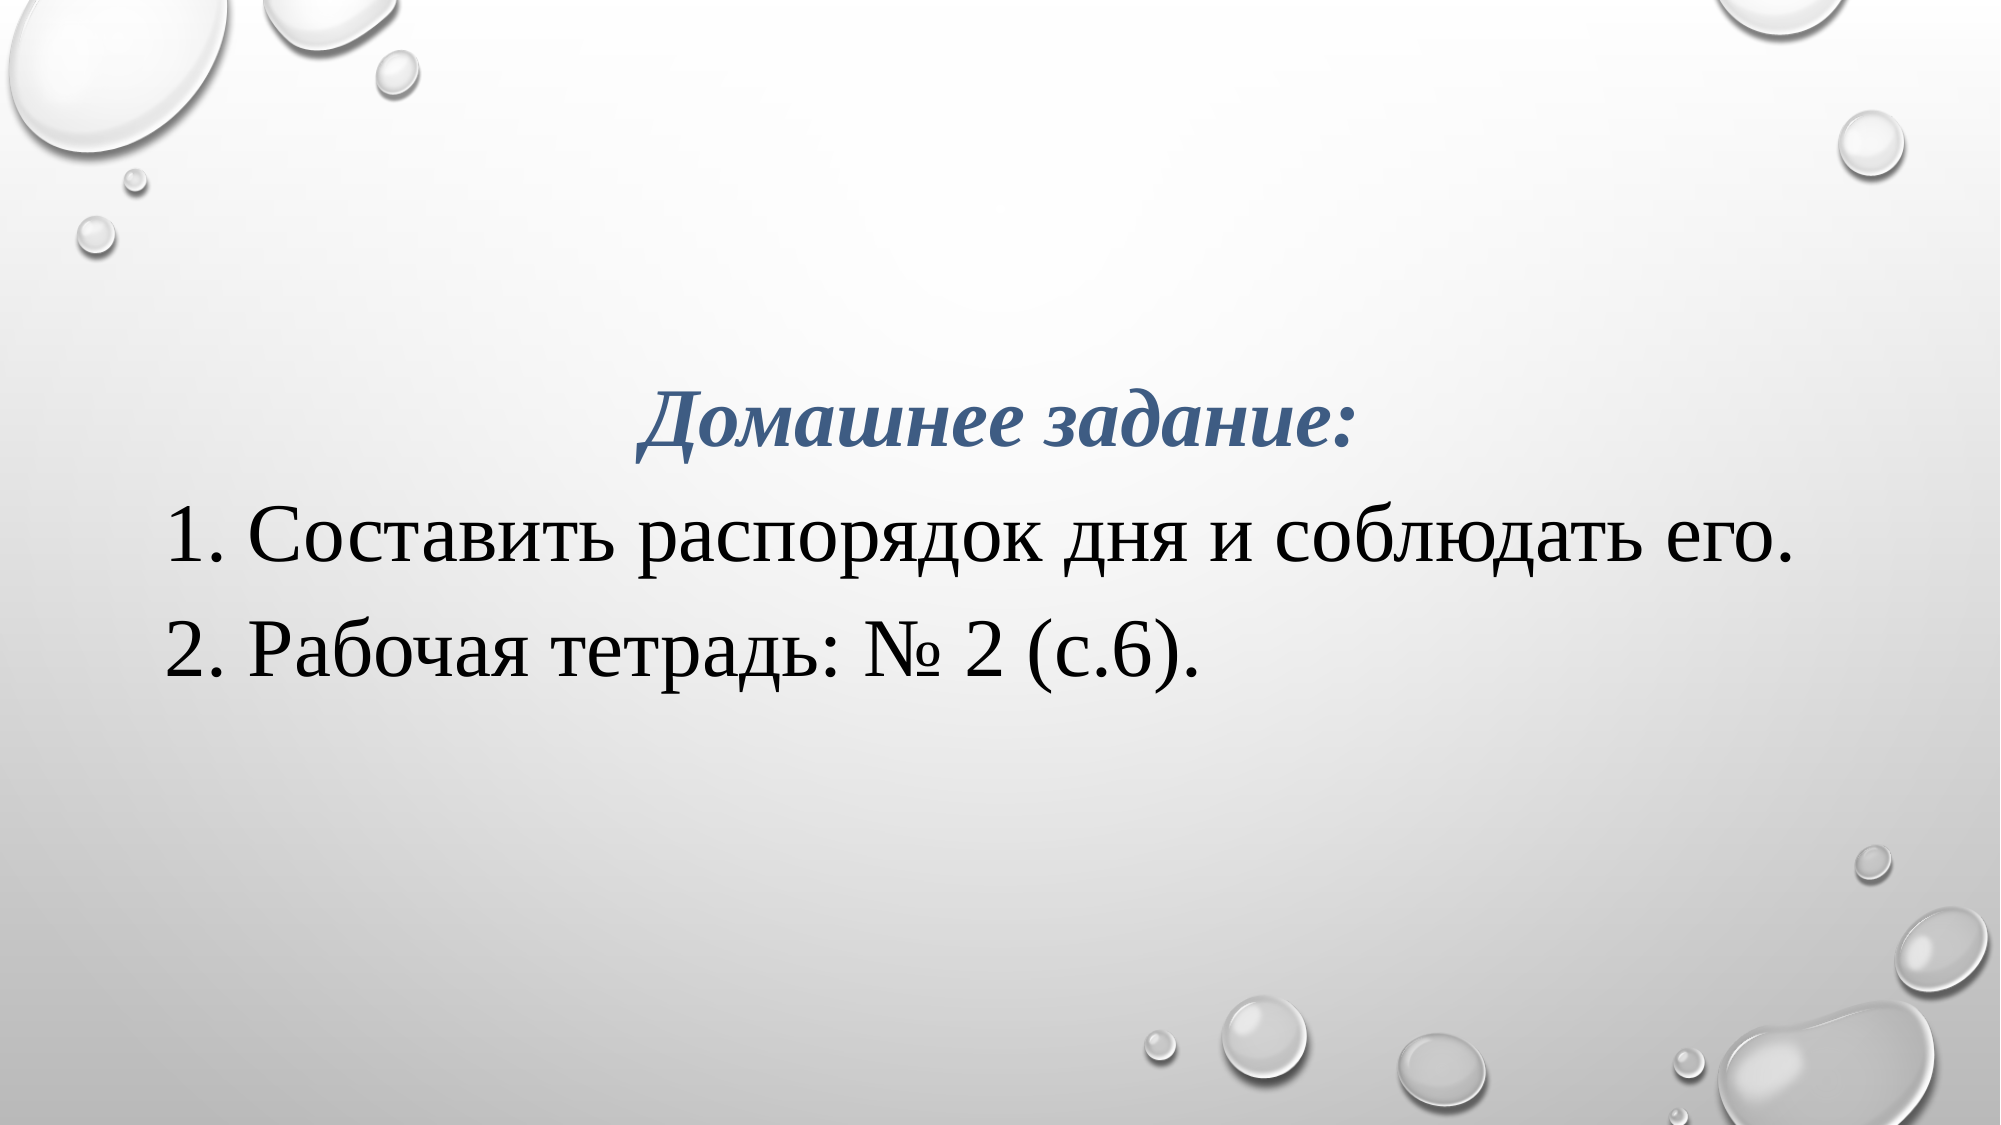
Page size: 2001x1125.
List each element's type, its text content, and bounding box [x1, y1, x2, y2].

title Домашнее задание: 1. Составить распорядок дня и соблюдать его. 2. Рабочая тетрадь: № 2 (с.6). [149, 101, 1851, 1020]
picture [0, 0, 2000, 1125]
